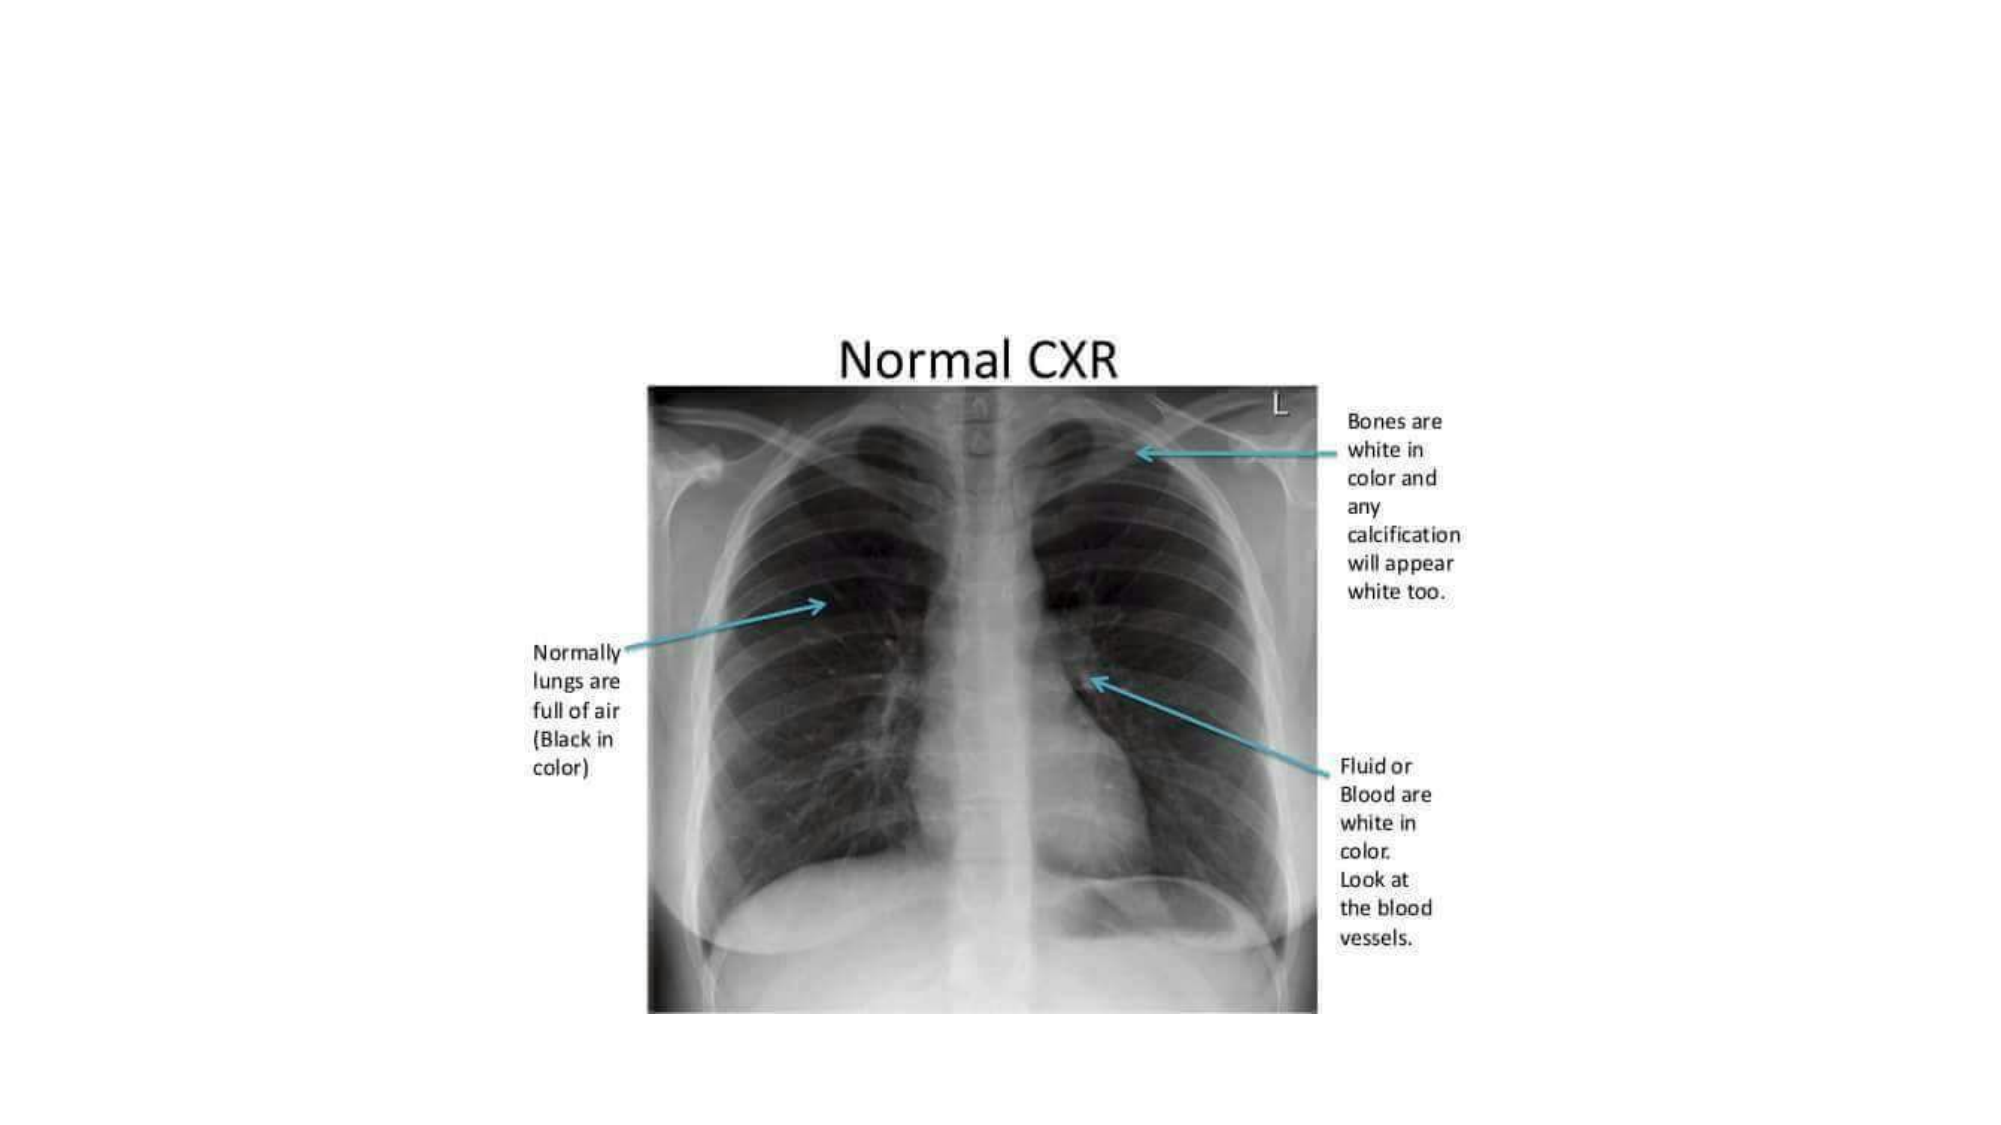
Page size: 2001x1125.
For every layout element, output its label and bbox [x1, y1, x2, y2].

list [524, 299, 1476, 1014]
